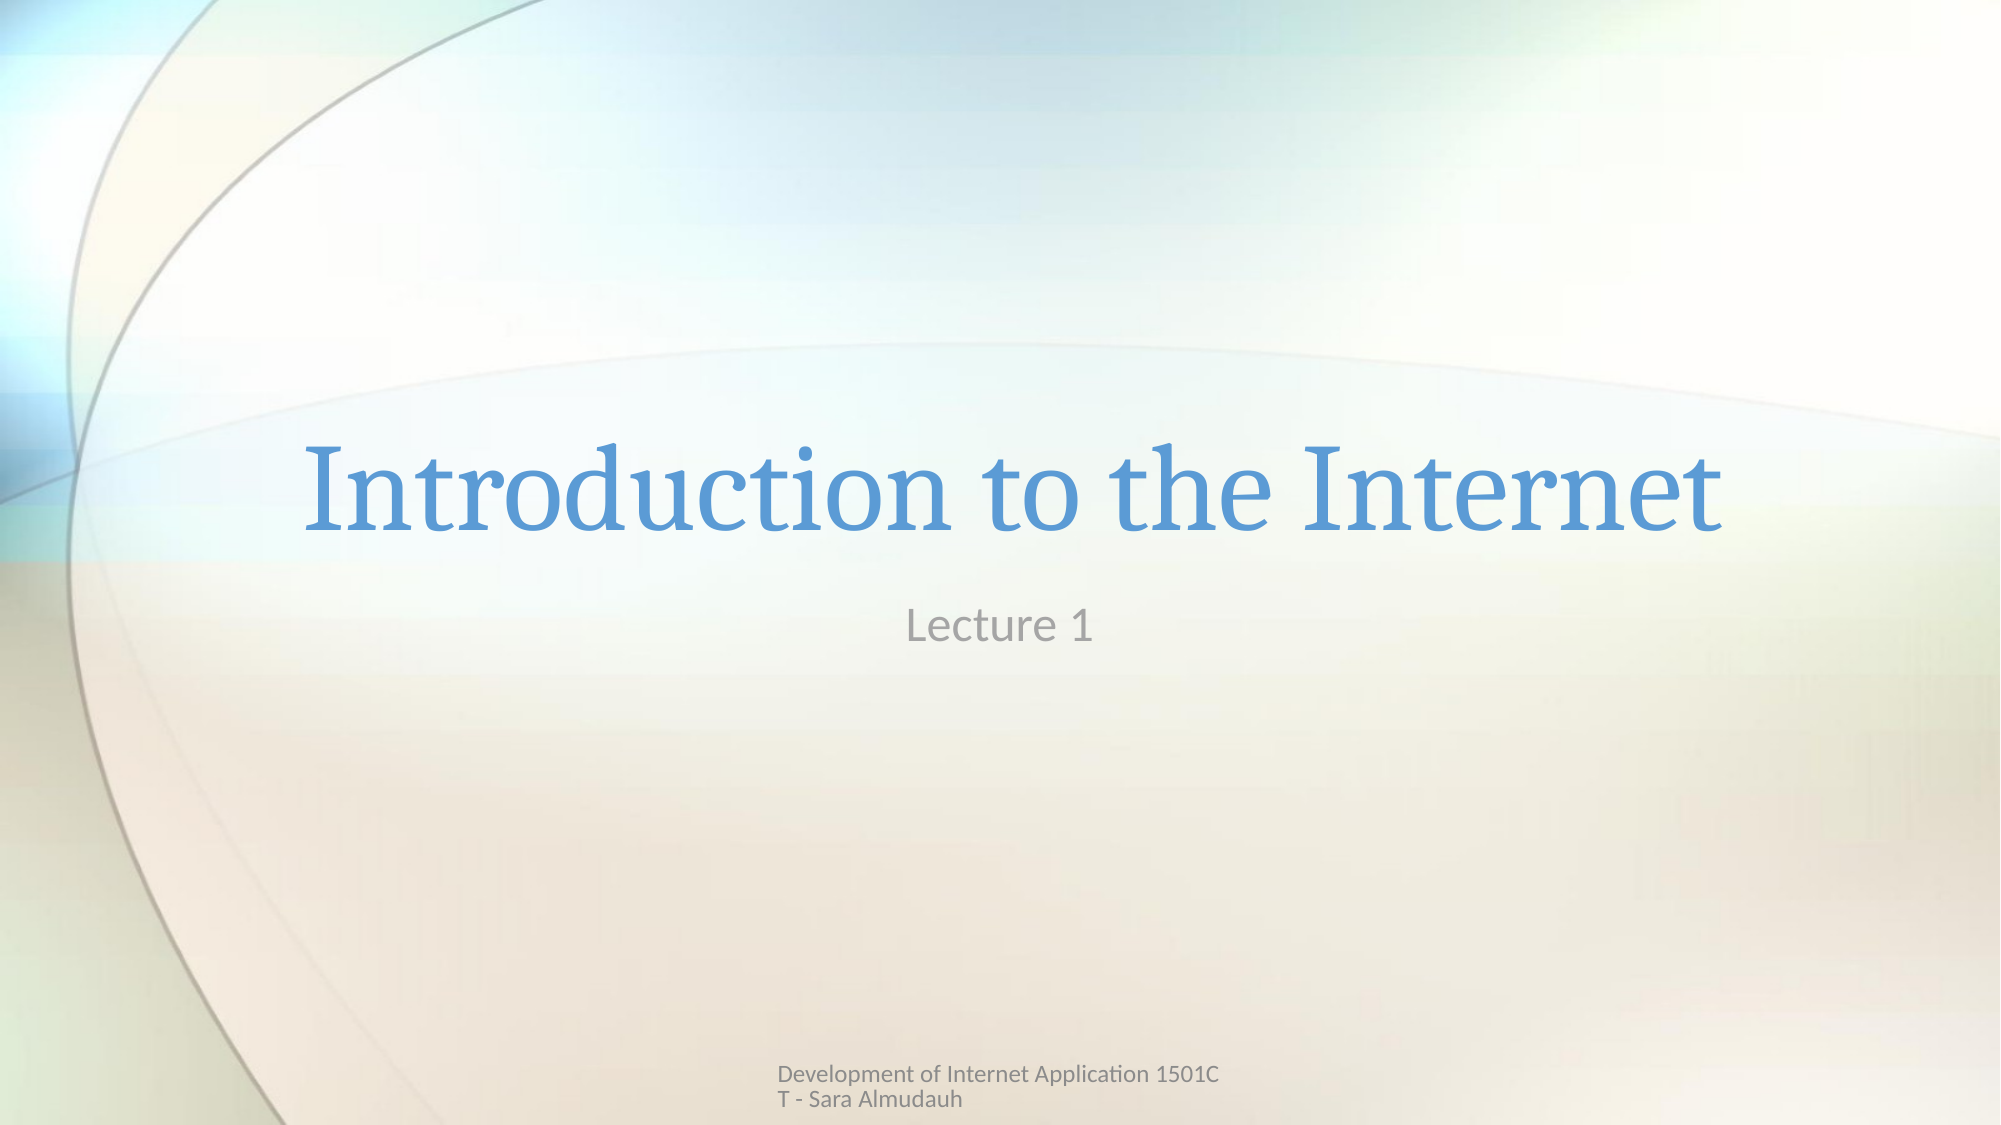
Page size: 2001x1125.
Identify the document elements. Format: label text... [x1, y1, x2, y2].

title Introduction to the Internet [249, 170, 1777, 563]
footer Development of Internet Application 1501CT - Sara Almudauh [762, 1042, 1238, 1103]
subtitle Lecture 1 [249, 590, 1750, 863]
picture [0, 0, 2001, 1125]
